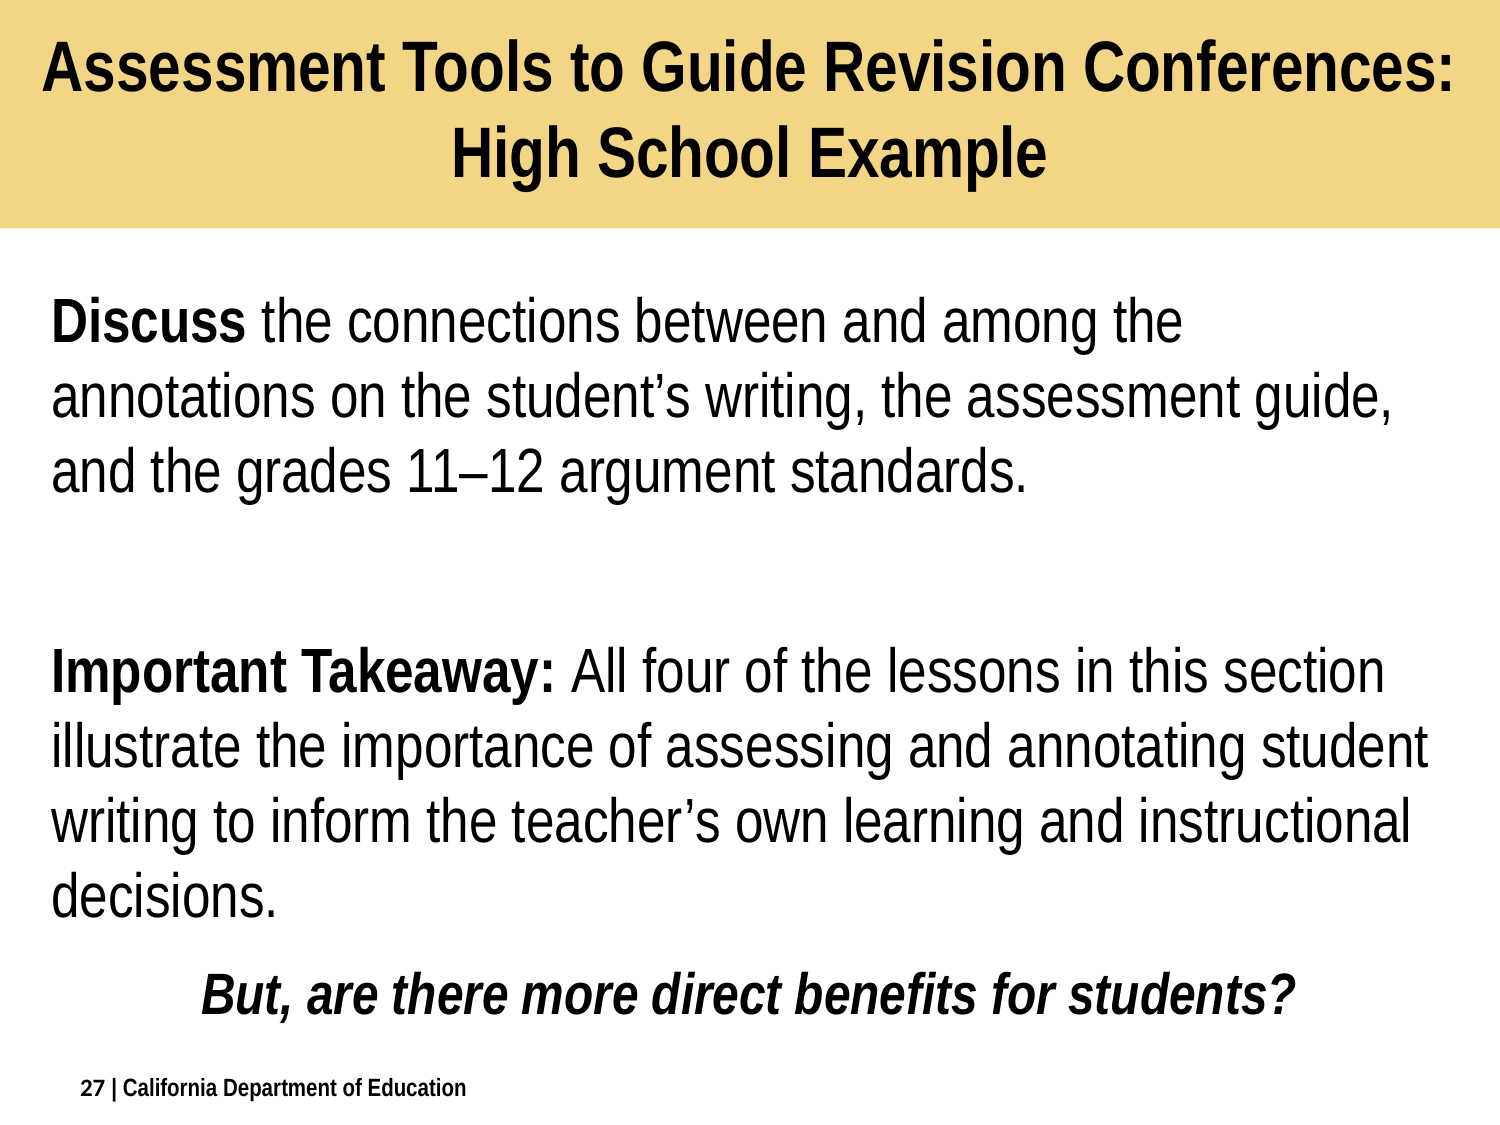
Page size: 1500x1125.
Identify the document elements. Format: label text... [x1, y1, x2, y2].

list Discuss the connections between and among the annotations on the student’s writing, the assessment guide, and the grades 11–12 argument standards. Important Takeaway: All four of the lessons in this section illustrate the importance of assessing and annotating student writing to inform the teacher’s own learning and instructional decisions. But, are there more direct benefits for students? [36, 272, 1476, 1078]
footer | California Department of Education [96, 1064, 699, 1124]
title Assessment Tools to Guide Revision Conferences: High School Example [0, 11, 1500, 200]
slide_number 27 [55, 1064, 96, 1124]
